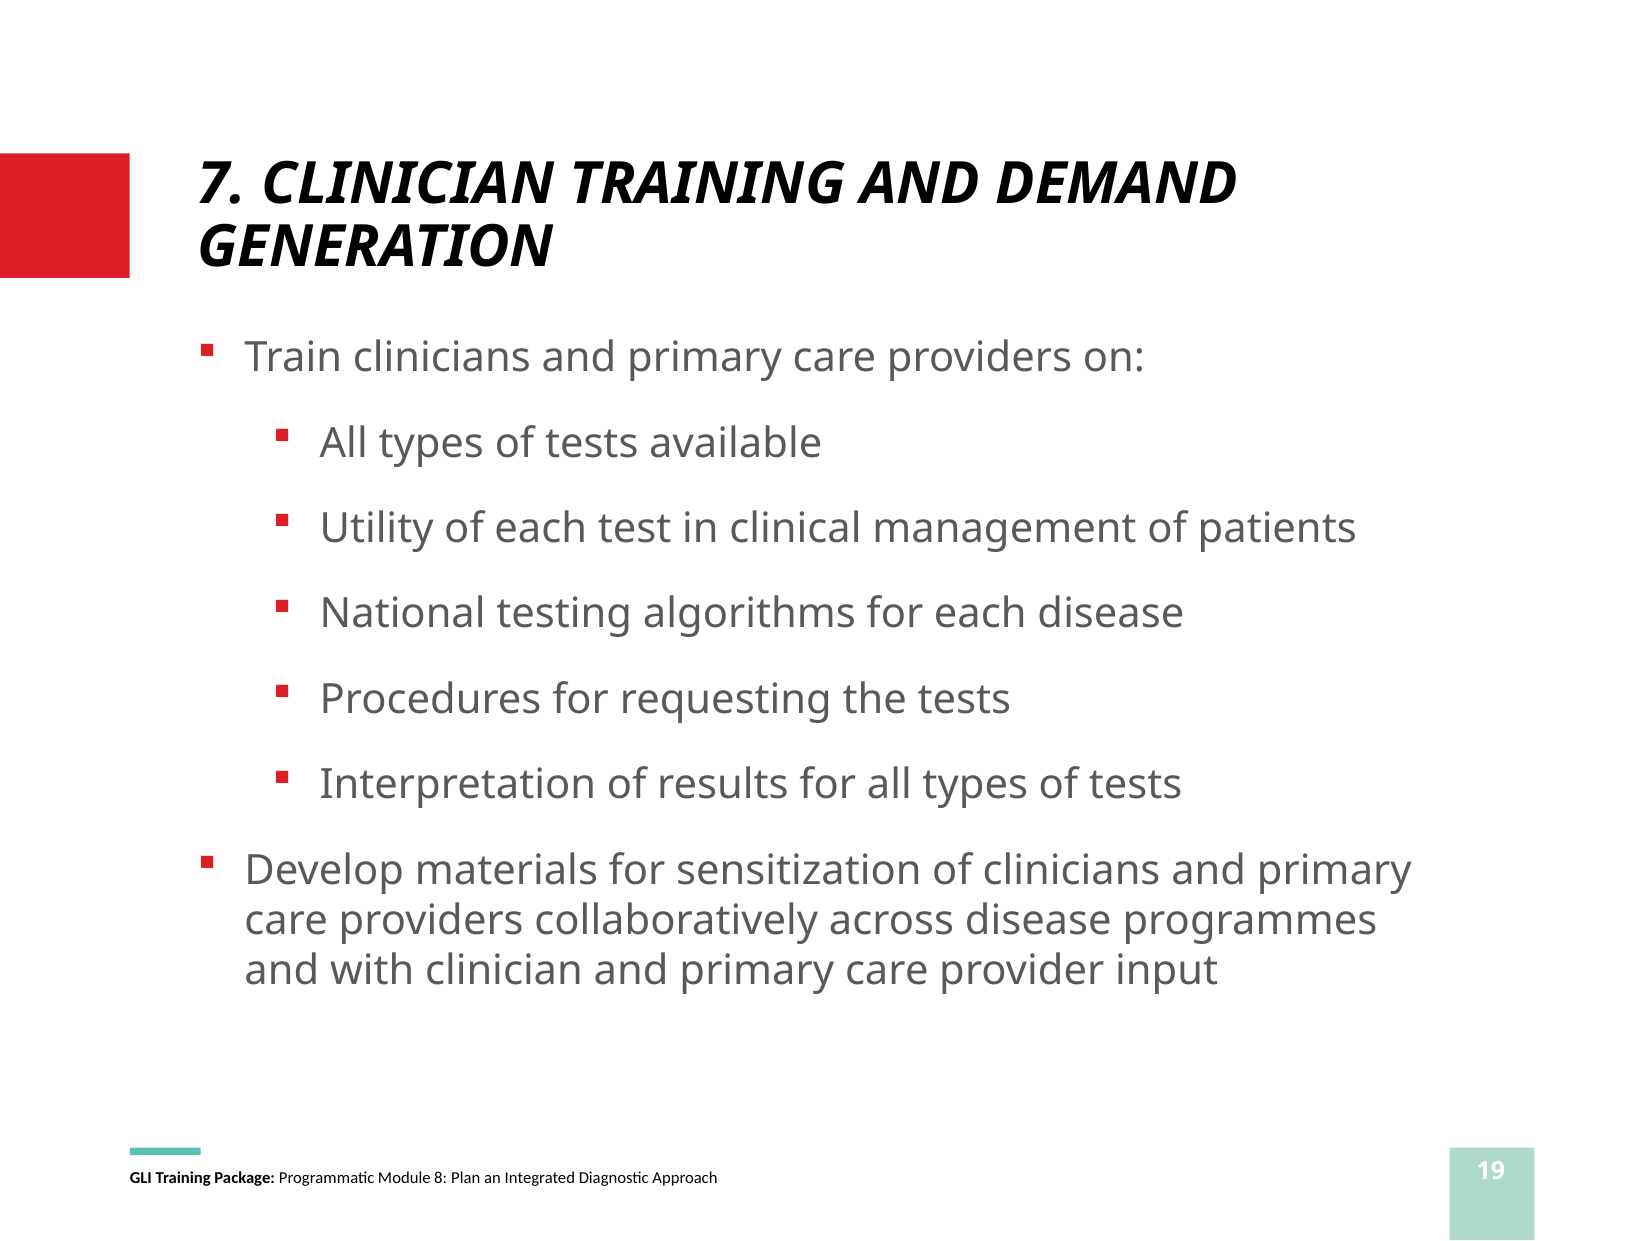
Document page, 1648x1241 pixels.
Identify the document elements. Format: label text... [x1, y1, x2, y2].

title 7. CLINICIAN TRAINING AND DEMAND GENERATION [197, 153, 1450, 278]
list Train clinicians and primary care providers on: All types of tests available Utility of each test in clinical management of patients National testing algorithms for each disease Procedures for requesting the tests Interpretation of results for all types of tests Develop materials for sensitization of clinicians and primary care providers collaboratively across disease programmes and with clinician and primary care provider input [197, 330, 1450, 1087]
